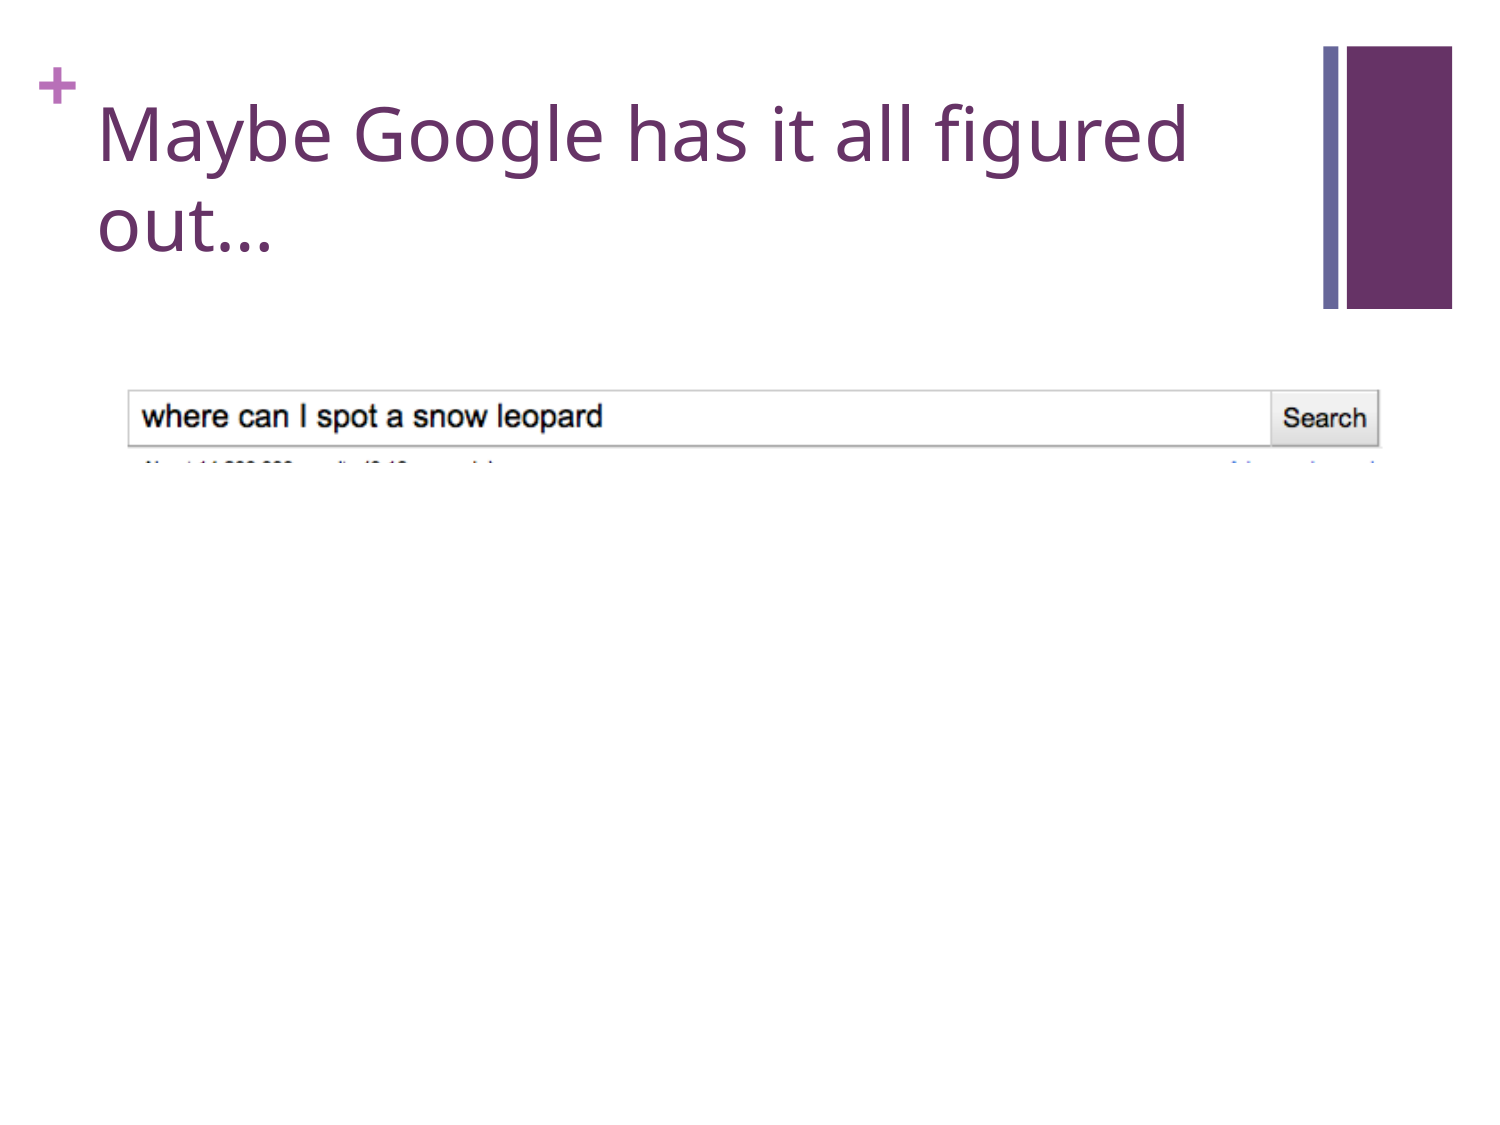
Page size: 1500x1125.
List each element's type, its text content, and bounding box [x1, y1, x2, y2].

picture [111, 374, 1400, 463]
title Maybe Google has it all figured out… [81, 79, 1322, 263]
